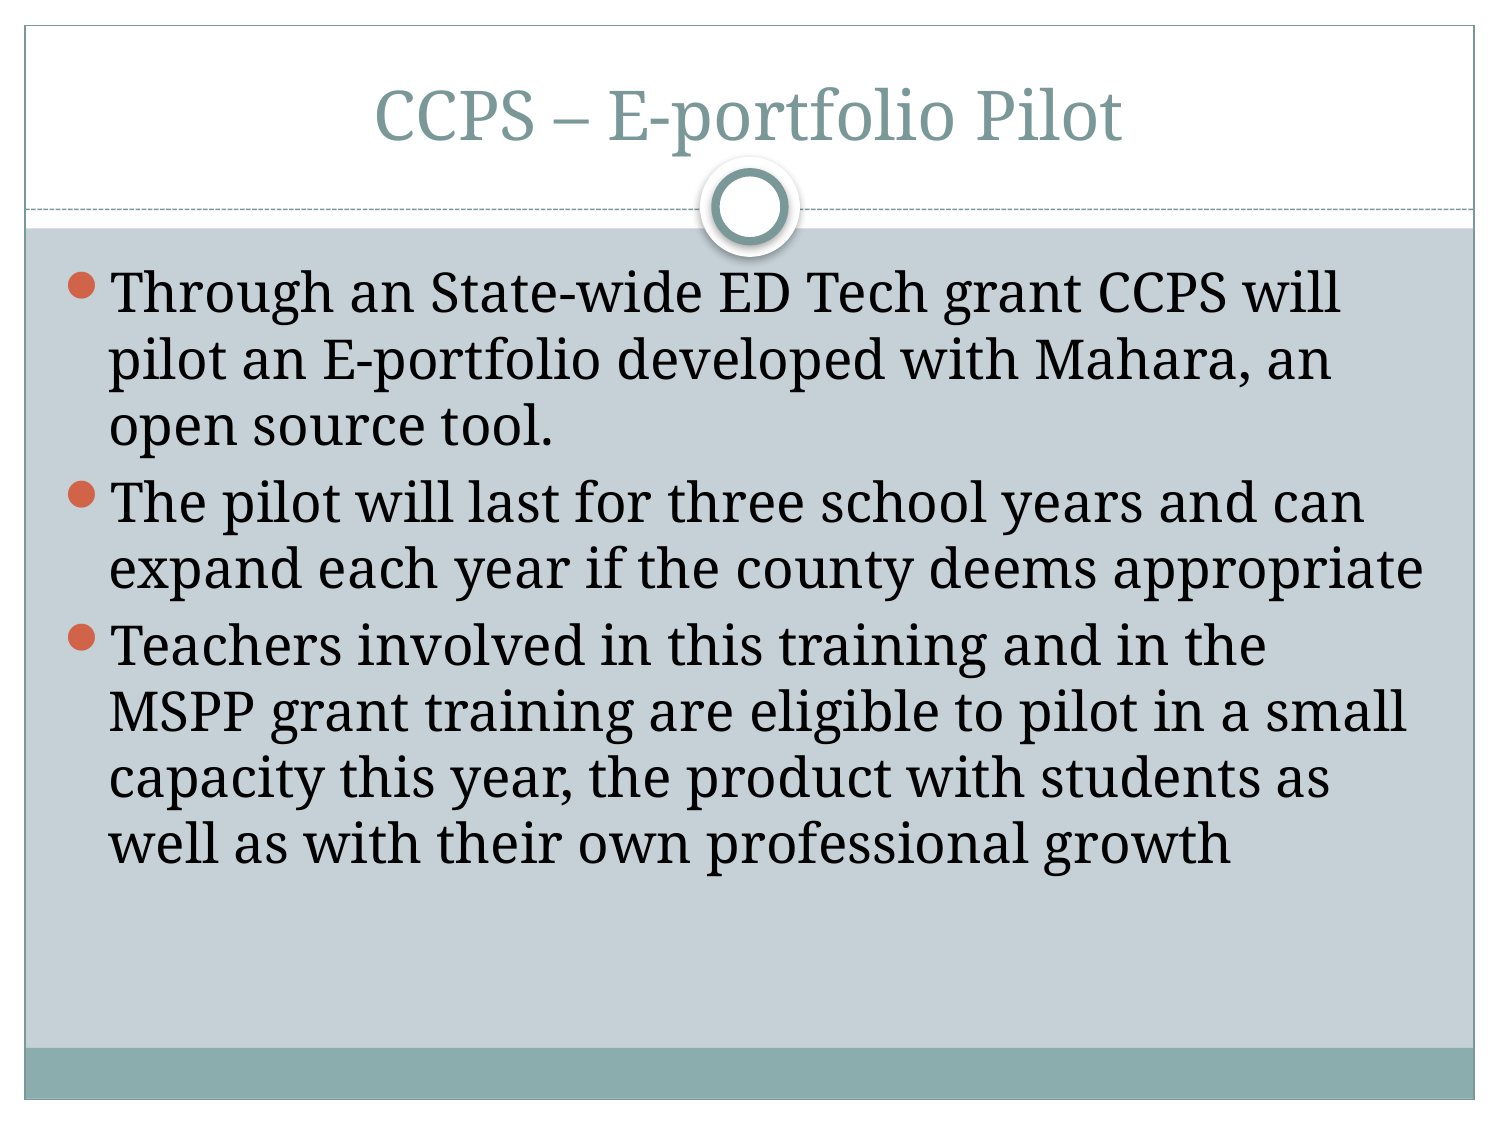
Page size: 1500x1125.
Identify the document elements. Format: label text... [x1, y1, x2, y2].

list Through an State-wide ED Tech grant CCPS will pilot an E-portfolio developed with Mahara, an open source tool. The pilot will last for three school years and can expand each year if the county deems appropriate Teachers involved in this training and in the MSPP grant training are eligible to pilot in a small capacity this year, the product with students as well as with their own professional growth [49, 250, 1445, 1001]
title CCPS – E-portfolio Pilot [49, 37, 1450, 162]
